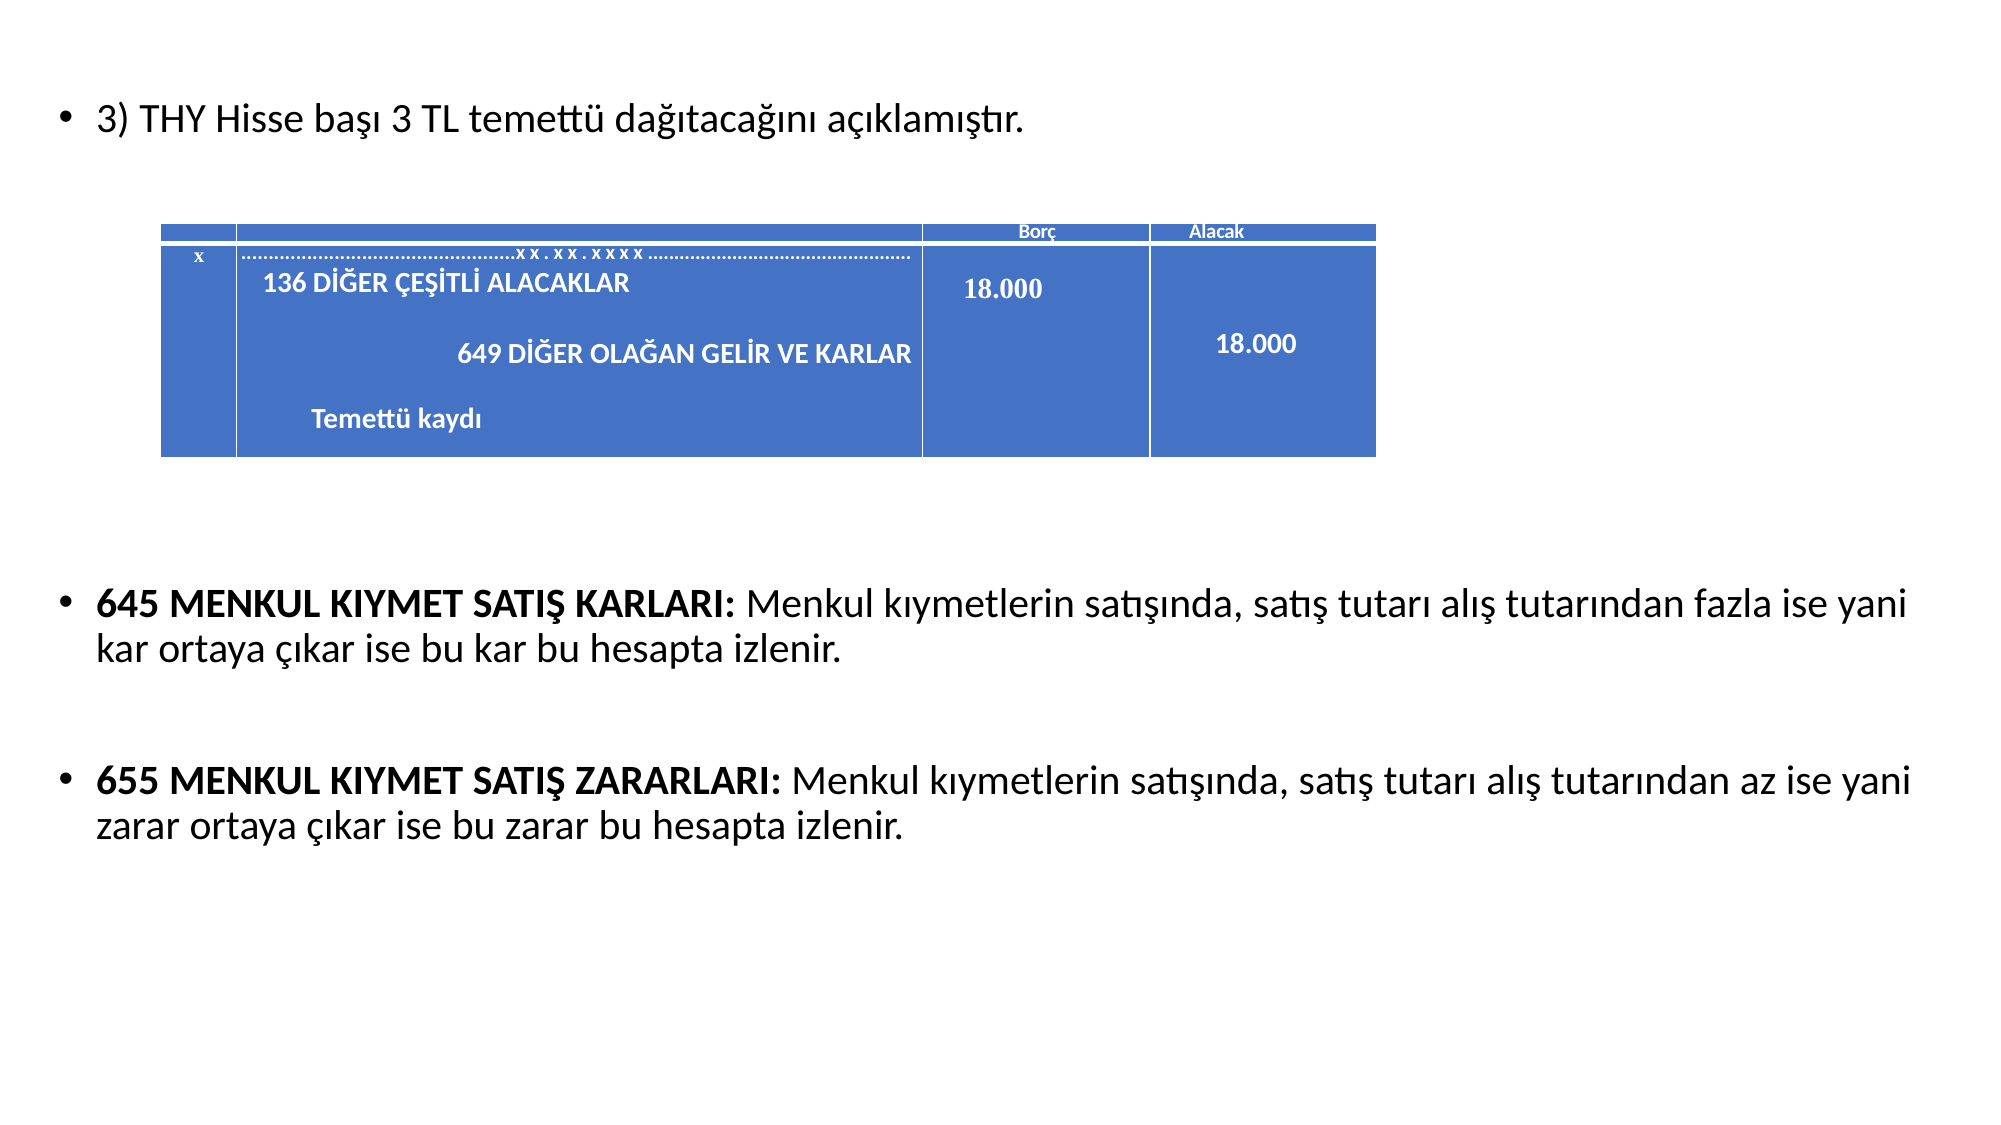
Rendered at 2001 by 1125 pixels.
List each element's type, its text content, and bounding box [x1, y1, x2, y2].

table_cell x [161, 246, 236, 457]
table_cell 18.000 [923, 246, 1149, 457]
table_header [161, 224, 236, 241]
table_header [237, 224, 922, 241]
table_cell 18.000 [1151, 246, 1376, 457]
table_header Borç [923, 224, 1149, 241]
table_header Alacak [1151, 224, 1376, 241]
list 3) THY Hisse başı 3 TL temettü dağıtacağını açıklamıştır. 645 MENKUL KIYMET SATIŞ KARLARI: Menkul kıymetlerin satışında, satış tutarı alış tutarından fazla ise yani kar ortaya çıkar ise bu kar bu hesapta izlenir. 655 MENKUL KIYMET SATIŞ ZARARLARI: Menkul kıymetlerin satışında, satış tutarı alış tutarından az ise yani zarar ortaya çıkar ise bu zarar bu hesapta izlenir. [43, 89, 1929, 1070]
table_cell ..................................................xx.xx.xxxx.................................................. 136 DİĞER ÇEŞİTLİ ALACAKLAR 649 DİĞER OLAĞAN GELİR VE KARLAR Temettü kaydı [237, 246, 922, 457]
